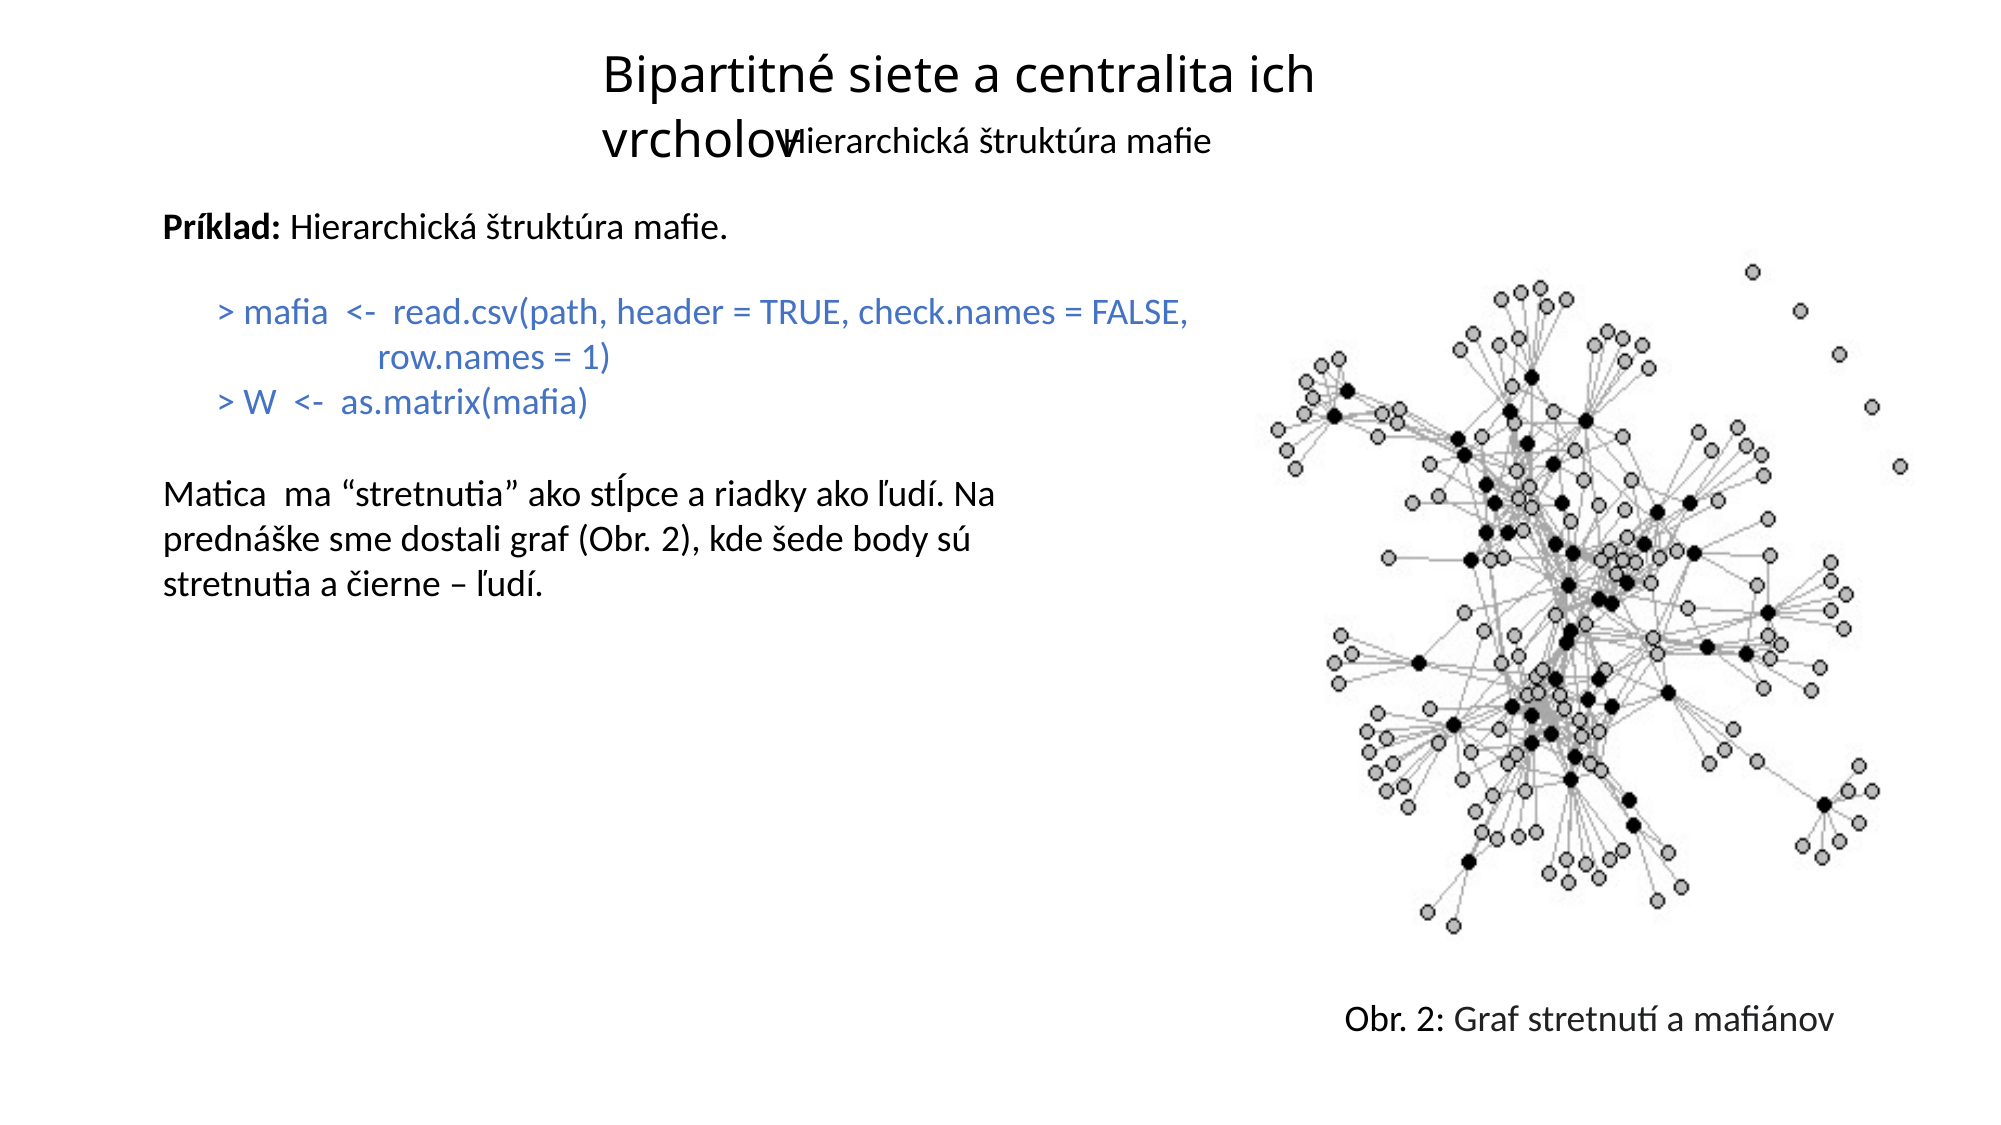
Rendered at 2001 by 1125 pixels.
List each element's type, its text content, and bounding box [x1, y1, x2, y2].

text_box Obr. 2: Graf stretnutí a mafiánov [1329, 1017, 1857, 1046]
text_box Hierarchická štruktúra mafie [768, 108, 1272, 169]
text_box Bipartitné siete a centralita ich vrcholov [588, 31, 1412, 175]
picture [1204, 194, 1928, 1017]
text_box > mafia <- read.csv(path, header = TRUE, check.names = FALSE, row.names = 1) > W <- as.matrix(mafia) [201, 280, 1204, 430]
text_box Príklad: Hierarchická štruktúra mafie. [148, 194, 1204, 255]
